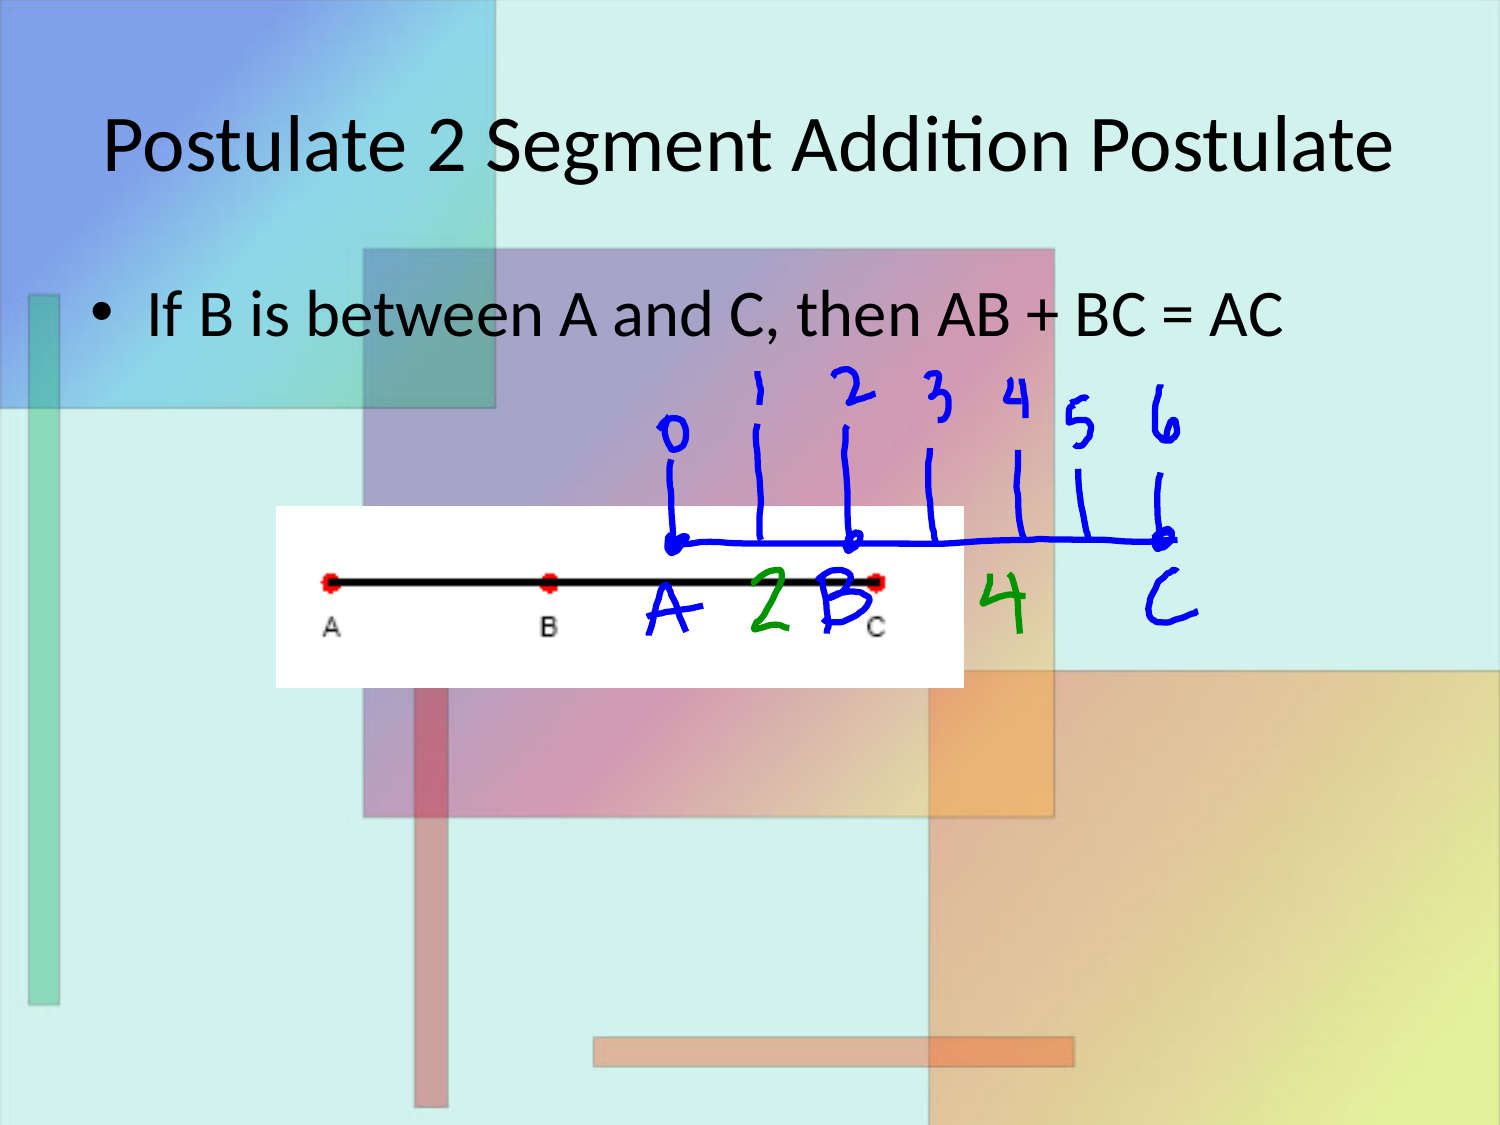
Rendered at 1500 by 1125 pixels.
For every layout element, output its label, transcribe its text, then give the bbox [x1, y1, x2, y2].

text_box [1017, 590, 1026, 597]
list If B is between A and C, then AB + BC = AC [75, 262, 1425, 1005]
text_box [1154, 384, 1178, 442]
text_box [831, 368, 876, 404]
text_box [1147, 569, 1199, 624]
text_box [1156, 472, 1162, 540]
text_box [925, 372, 950, 421]
text_box [1156, 539, 1170, 543]
text_box [968, 538, 1153, 543]
text_box [843, 425, 849, 504]
text_box [1077, 468, 1090, 537]
text_box [1021, 378, 1027, 419]
text_box [1152, 528, 1173, 550]
text_box [668, 459, 673, 504]
text_box [756, 371, 762, 405]
text_box [754, 423, 762, 504]
text_box [1015, 449, 1025, 540]
text_box [1068, 404, 1092, 447]
text_box [1005, 378, 1022, 402]
text_box [981, 573, 1012, 605]
text_box [1008, 573, 1021, 634]
picture [0, 0, 1500, 1125]
title Postulate 2 Segment Addition Postulate [75, 45, 1425, 233]
text_box [657, 415, 687, 451]
text_box [927, 448, 934, 504]
text_box [1070, 396, 1088, 404]
